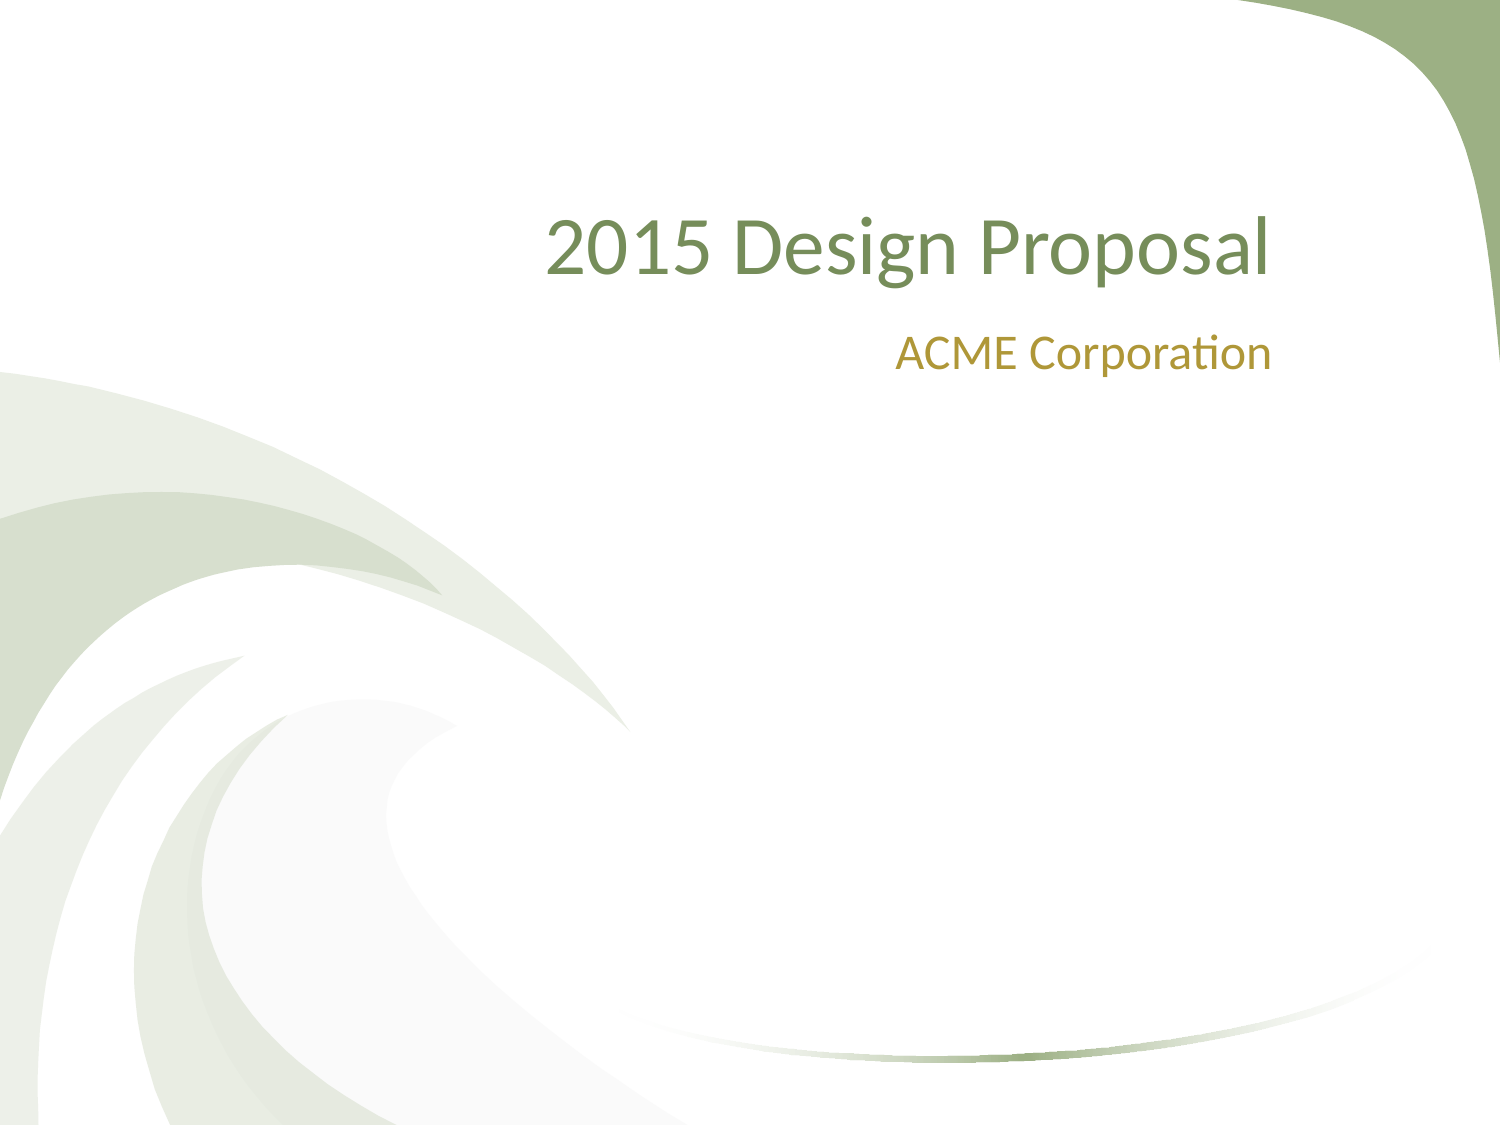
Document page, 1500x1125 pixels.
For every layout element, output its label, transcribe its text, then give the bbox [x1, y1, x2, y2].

subtitle ACME Corporation [162, 311, 1288, 388]
title 2015 Design Proposal [162, 183, 1288, 300]
